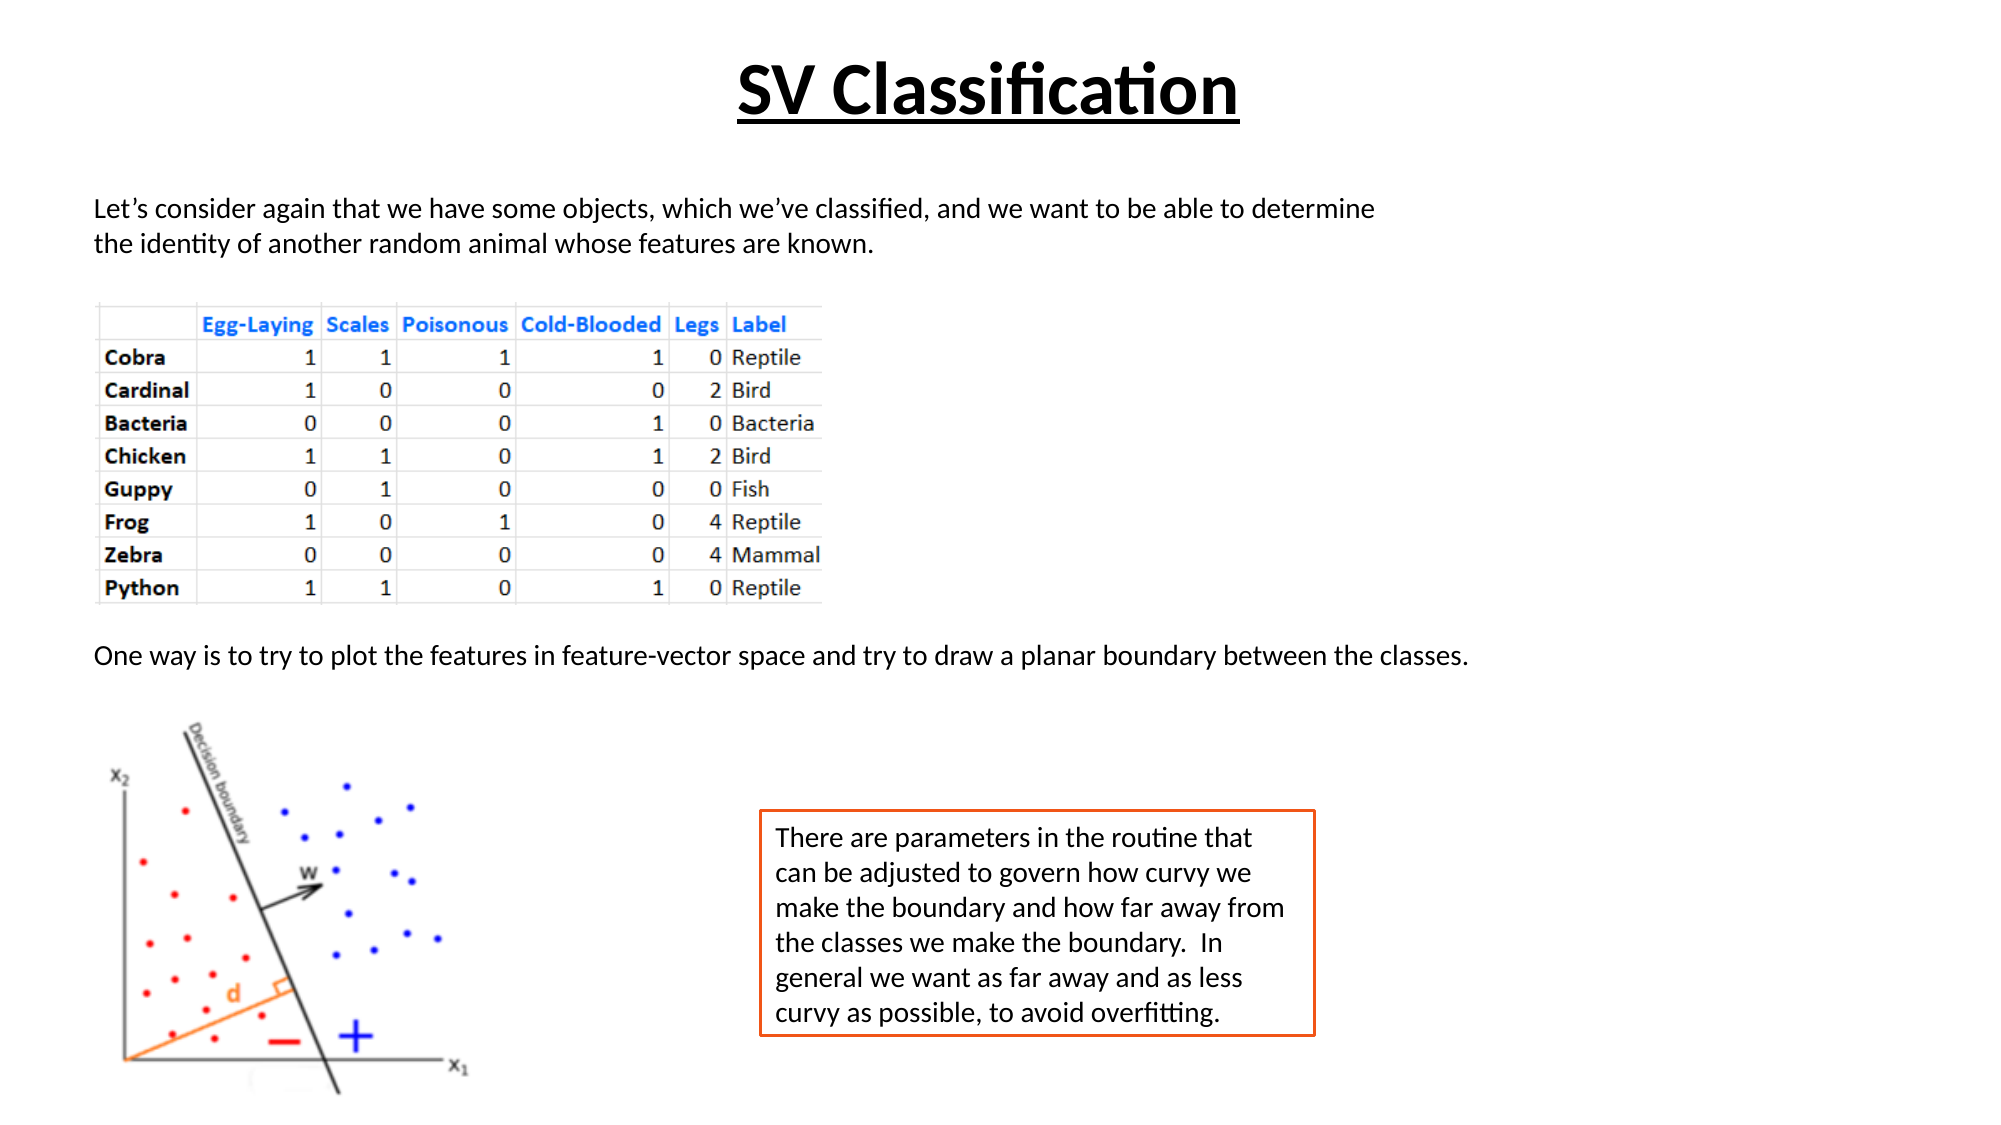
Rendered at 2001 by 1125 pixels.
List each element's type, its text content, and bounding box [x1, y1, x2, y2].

text_box One way is to try to plot the features in feature-vector space and try to draw a planar boundary between the classes. [79, 629, 1539, 679]
picture [95, 691, 502, 1117]
text_box Let’s consider again that we have some objects, which we’ve classified, and we want to be able to determine the identity of another random animal whose features are known. [79, 181, 1404, 267]
title SV Classification [688, 19, 1289, 139]
picture [95, 302, 822, 605]
text_box There are parameters in the routine that can be adjusted to govern how curvy we make the boundary and how far away from the classes we make the boundary. In general we want as far away and as less curvy as possible, to avoid overfitting. [760, 810, 1315, 1036]
